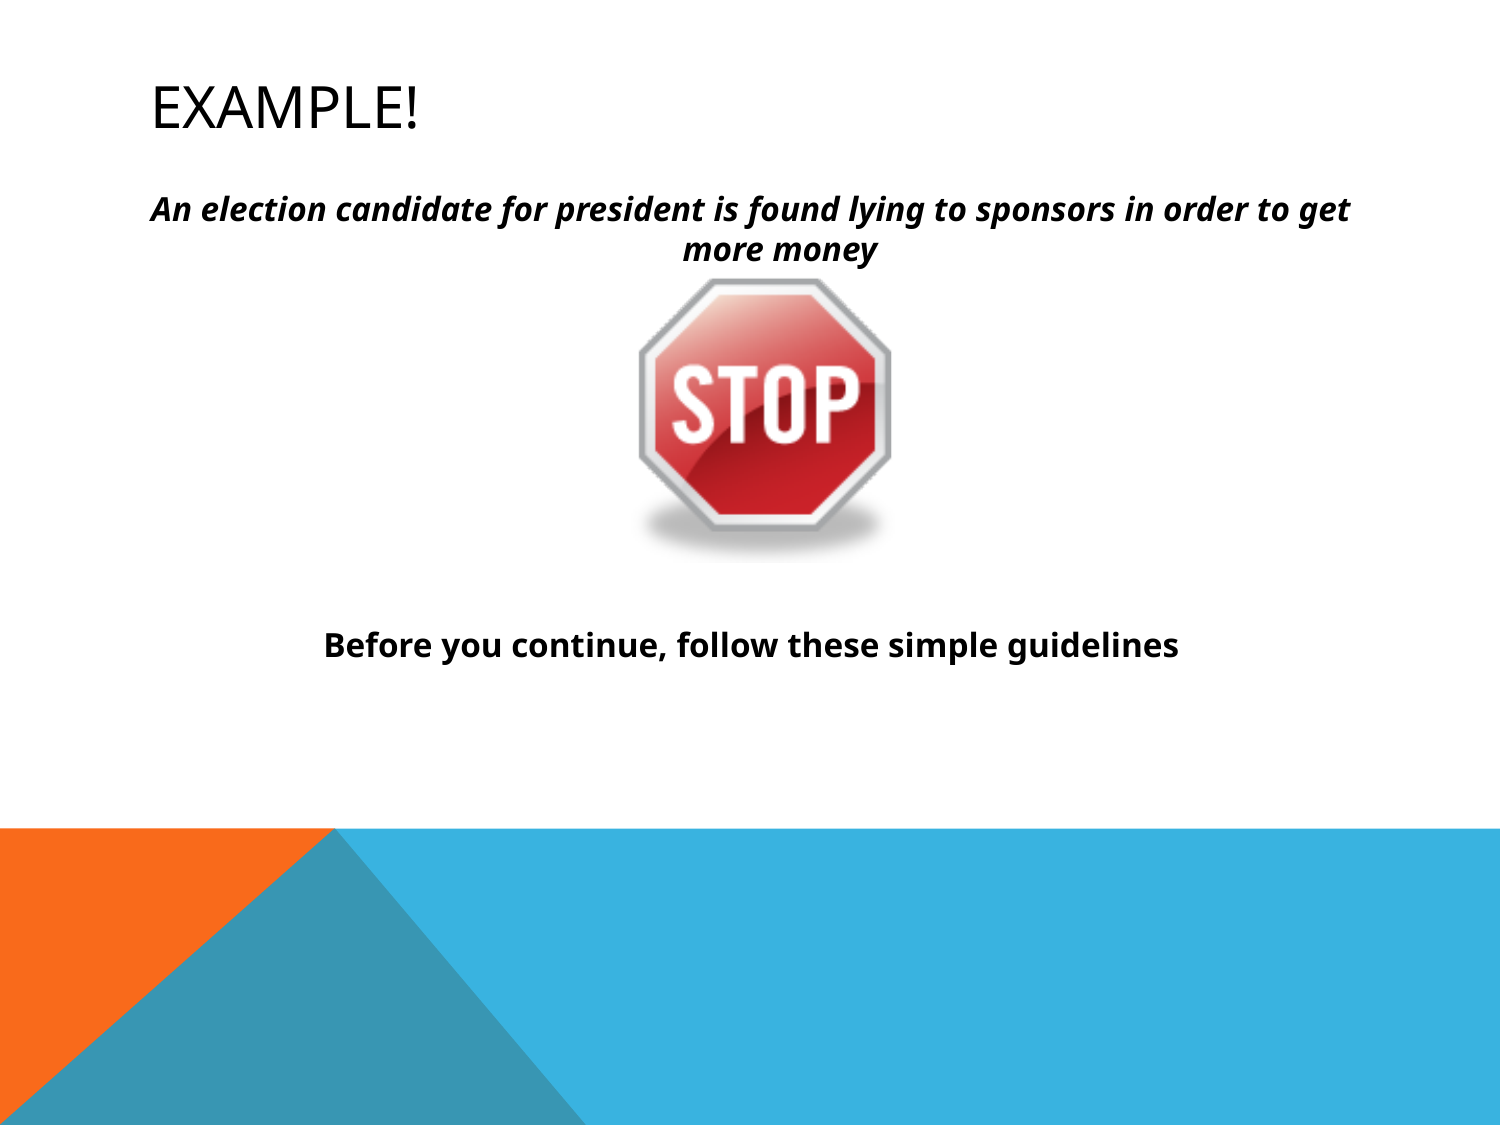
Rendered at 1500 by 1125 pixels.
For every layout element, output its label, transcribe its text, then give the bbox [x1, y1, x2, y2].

picture [612, 262, 913, 563]
list An election candidate for president is found lying to sponsors in order to get more money Before you continue, follow these simple guidelines [135, 180, 1369, 768]
title Example! [135, 60, 1369, 150]
